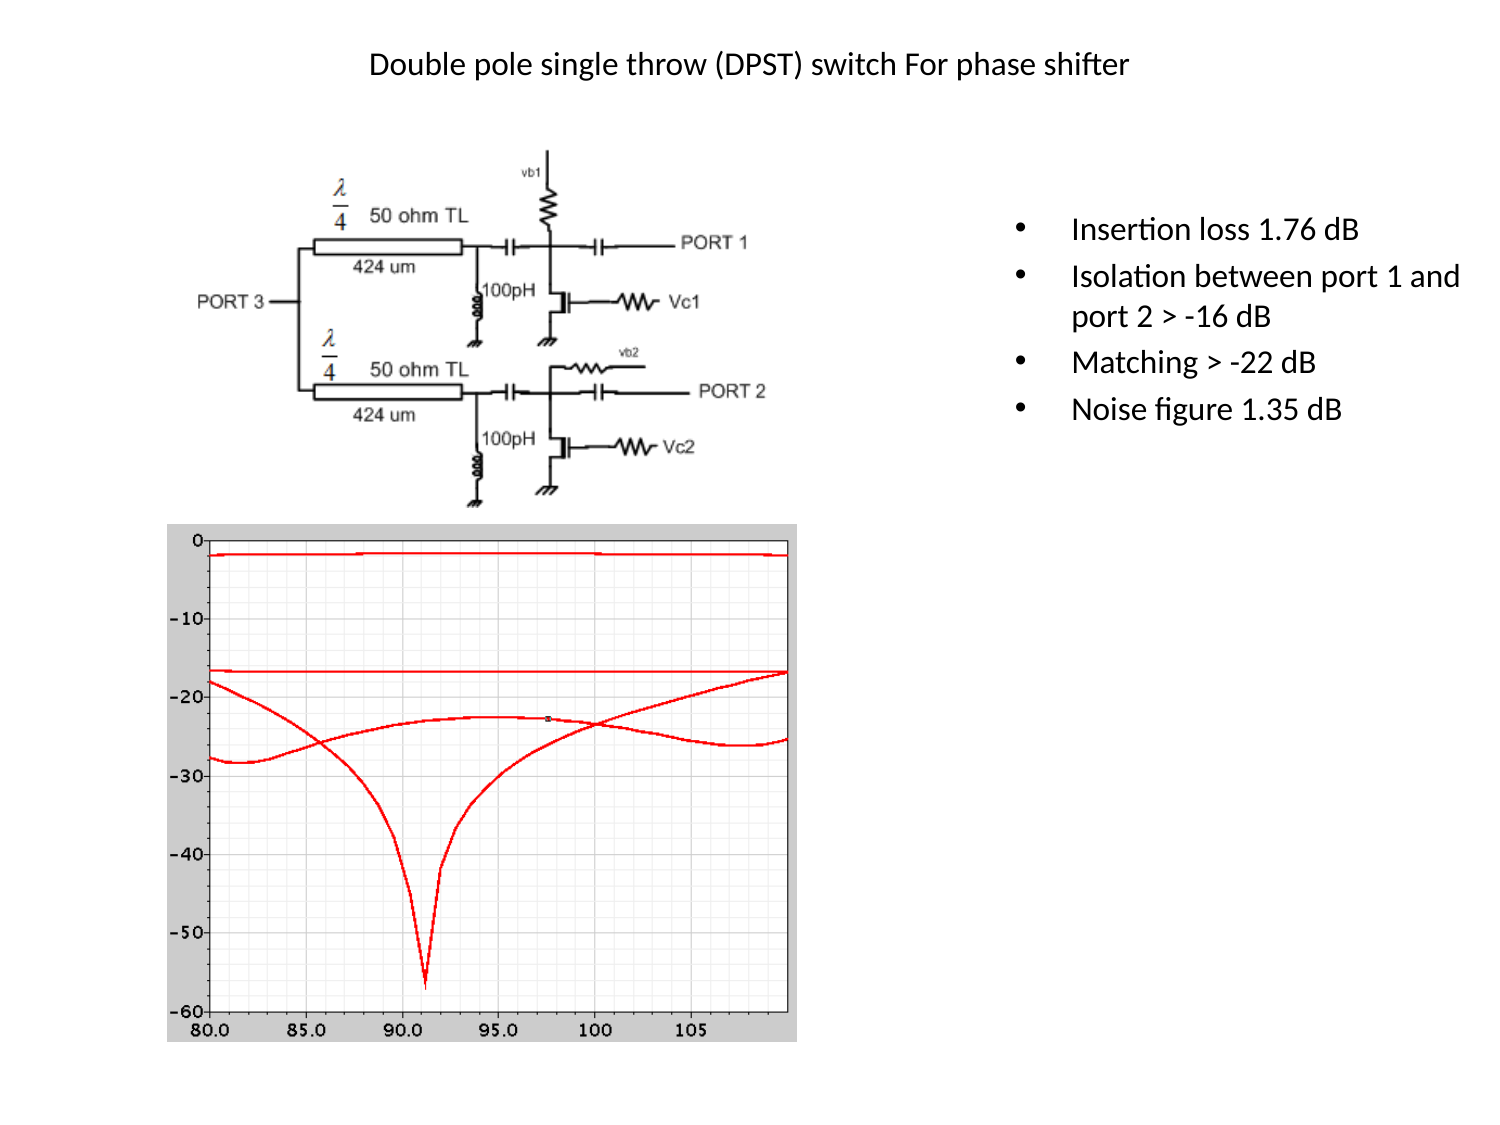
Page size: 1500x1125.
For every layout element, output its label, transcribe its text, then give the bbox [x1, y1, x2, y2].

picture [167, 524, 797, 1042]
list Insertion loss 1.76 dB Isolation between port 1 and port 2 > -16 dB Matching > -22 dB Noise figure 1.35 dB [999, 200, 1488, 475]
picture [196, 149, 768, 509]
title Double pole single throw (DPST) switch For phase shifter [75, 24, 1425, 100]
